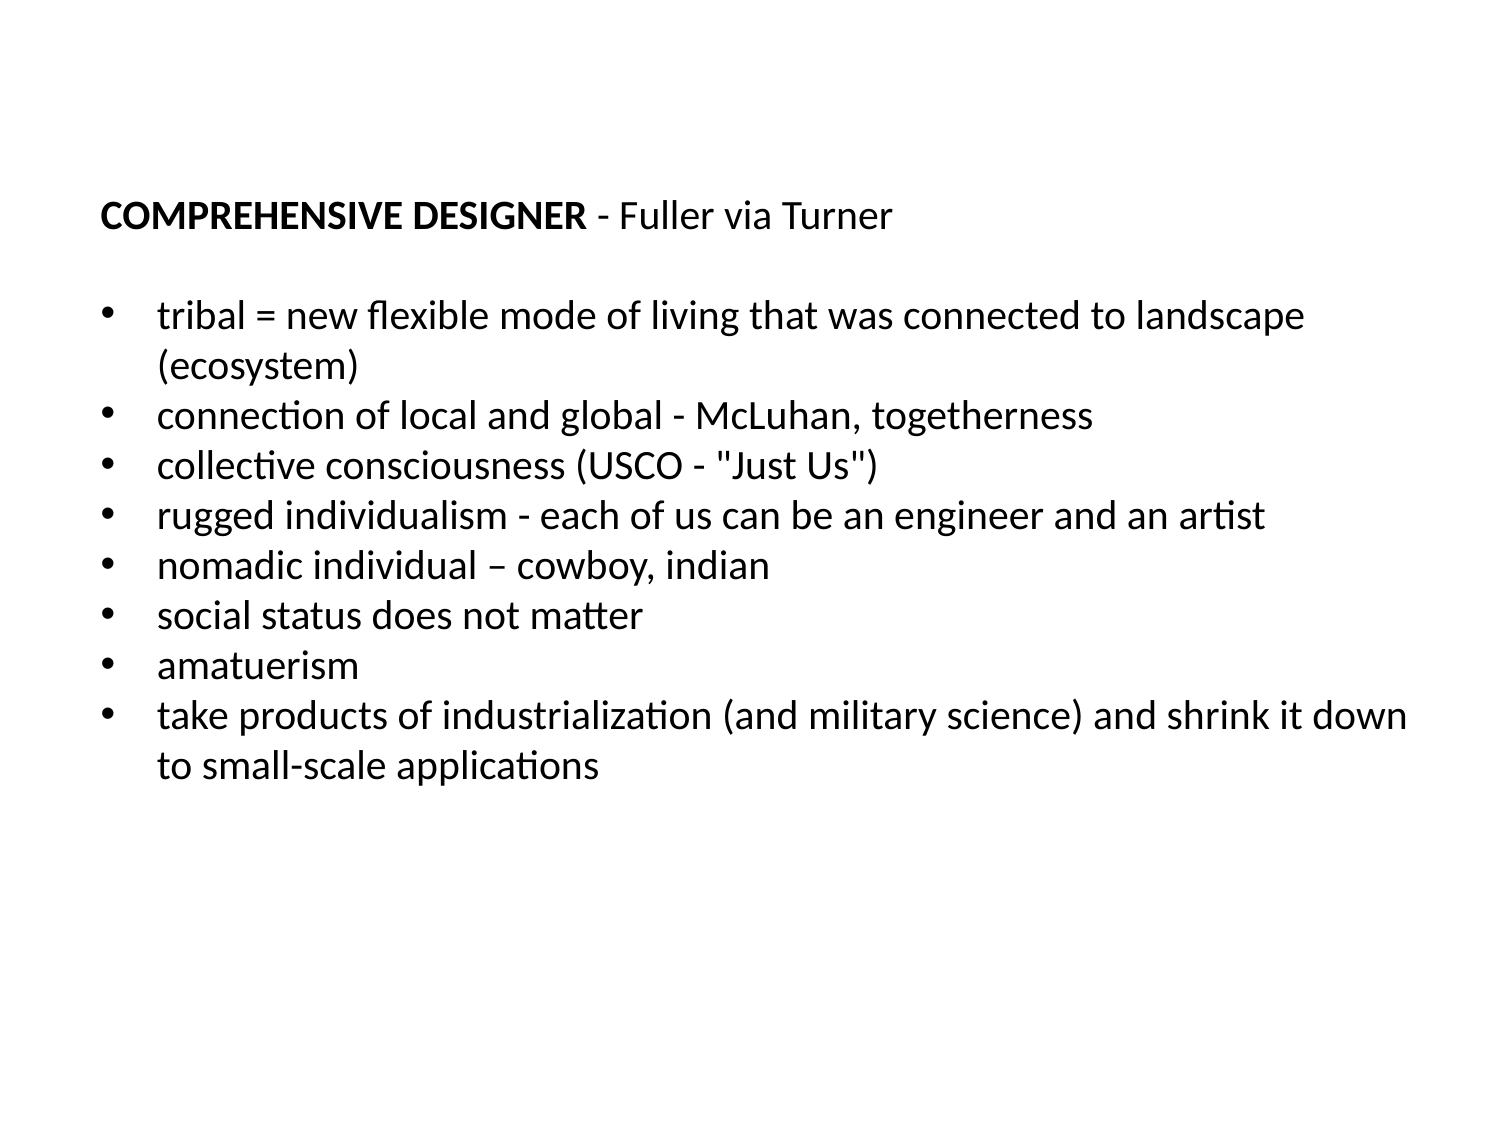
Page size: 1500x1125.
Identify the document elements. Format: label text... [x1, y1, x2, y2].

text_box COMPREHENSIVE DESIGNER - Fuller via Turner tribal = new flexible mode of living that was connected to landscape (ecosystem) connection of local and global - McLuhan, togetherness collective consciousness (USCO - "Just Us") rugged individualism - each of us can be an engineer and an artist nomadic individual – cowboy, indian social status does not matter amatuerism take products of industrialization (and military science) and shrink it down to small-scale applications [85, 180, 1446, 796]
